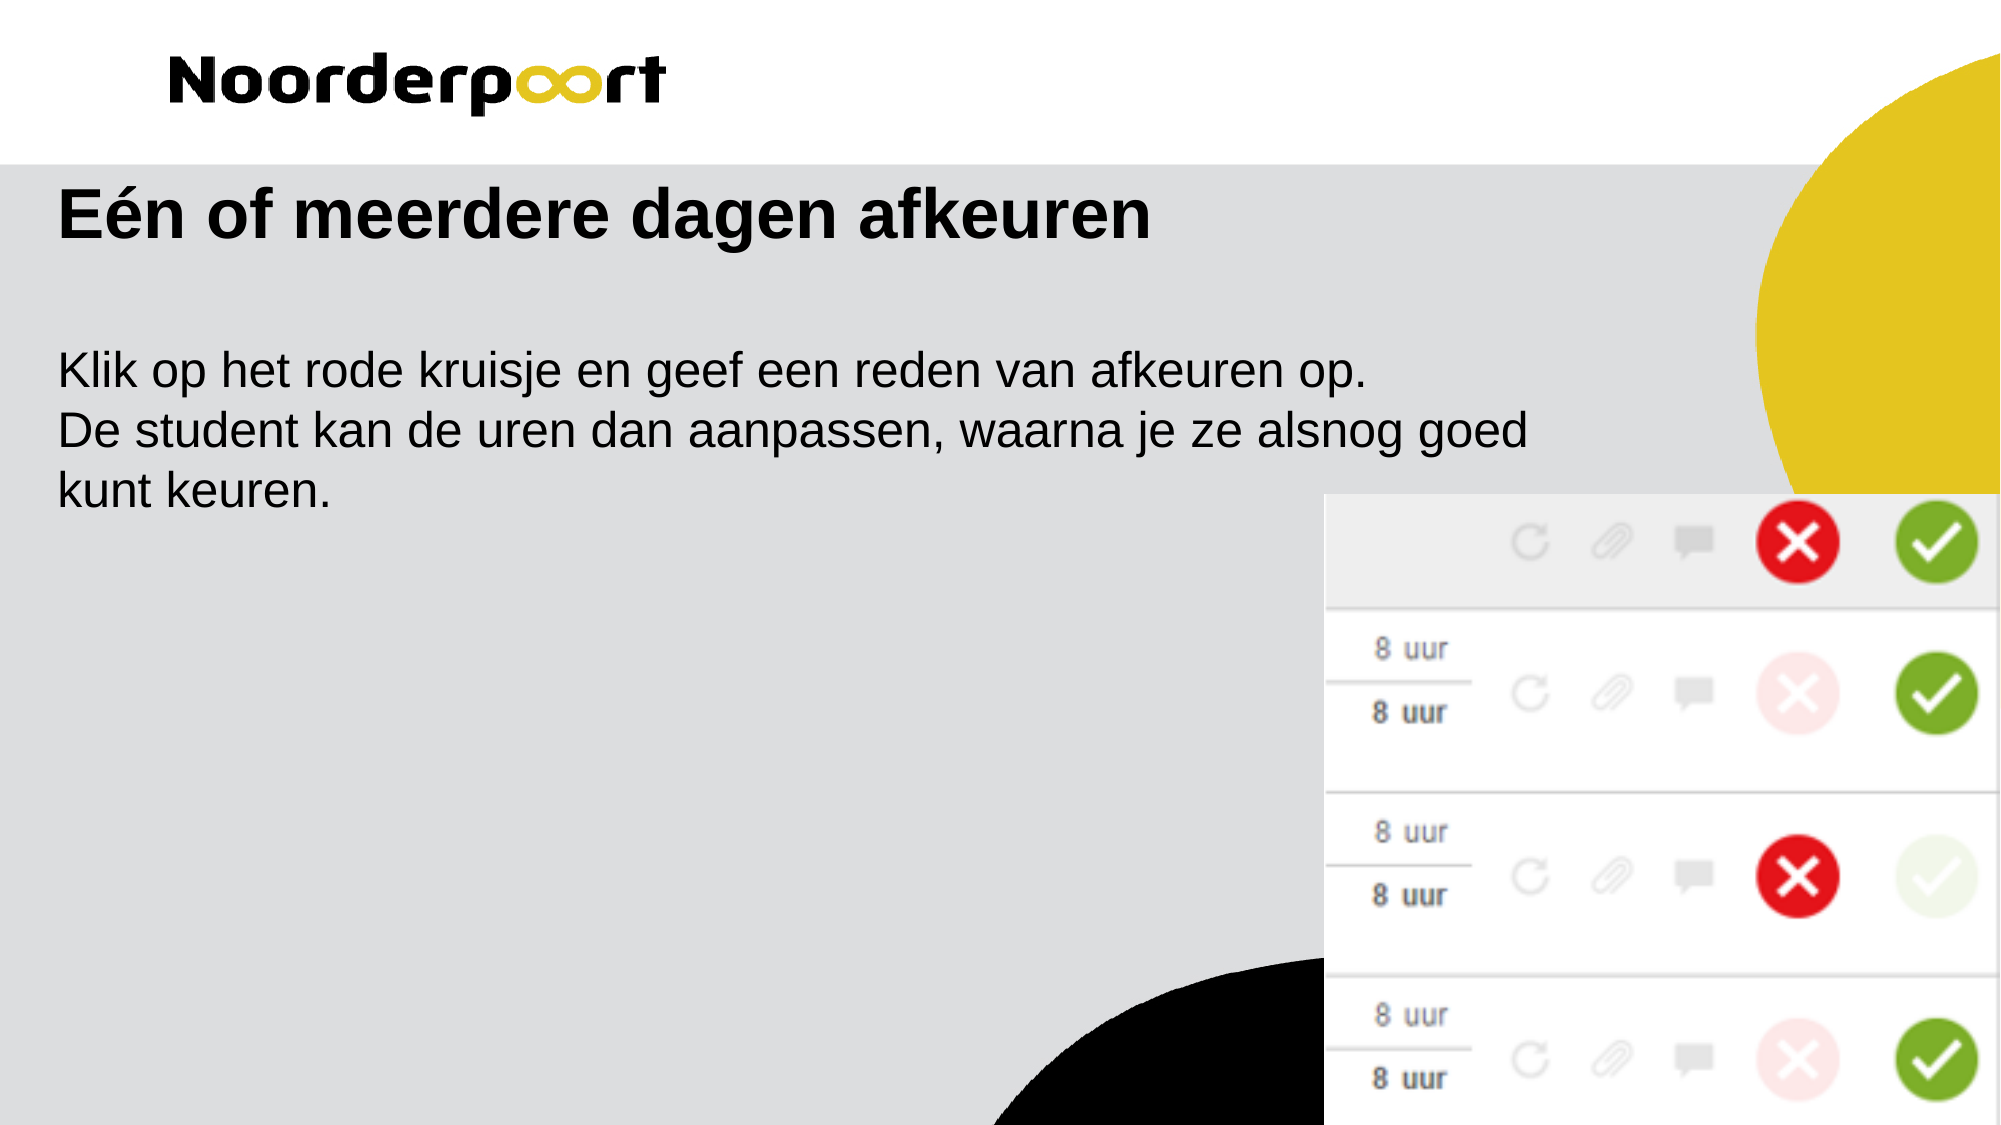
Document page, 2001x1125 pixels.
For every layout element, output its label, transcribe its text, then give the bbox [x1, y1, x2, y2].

picture [0, 0, 2001, 1125]
title Eén of meerdere dagen afkeuren Klik op het rode kruisje en geef een reden van afkeuren op. De student kan de uren dan aanpassen, waarna je ze alsnog goed kunt keuren. [42, 221, 1620, 271]
